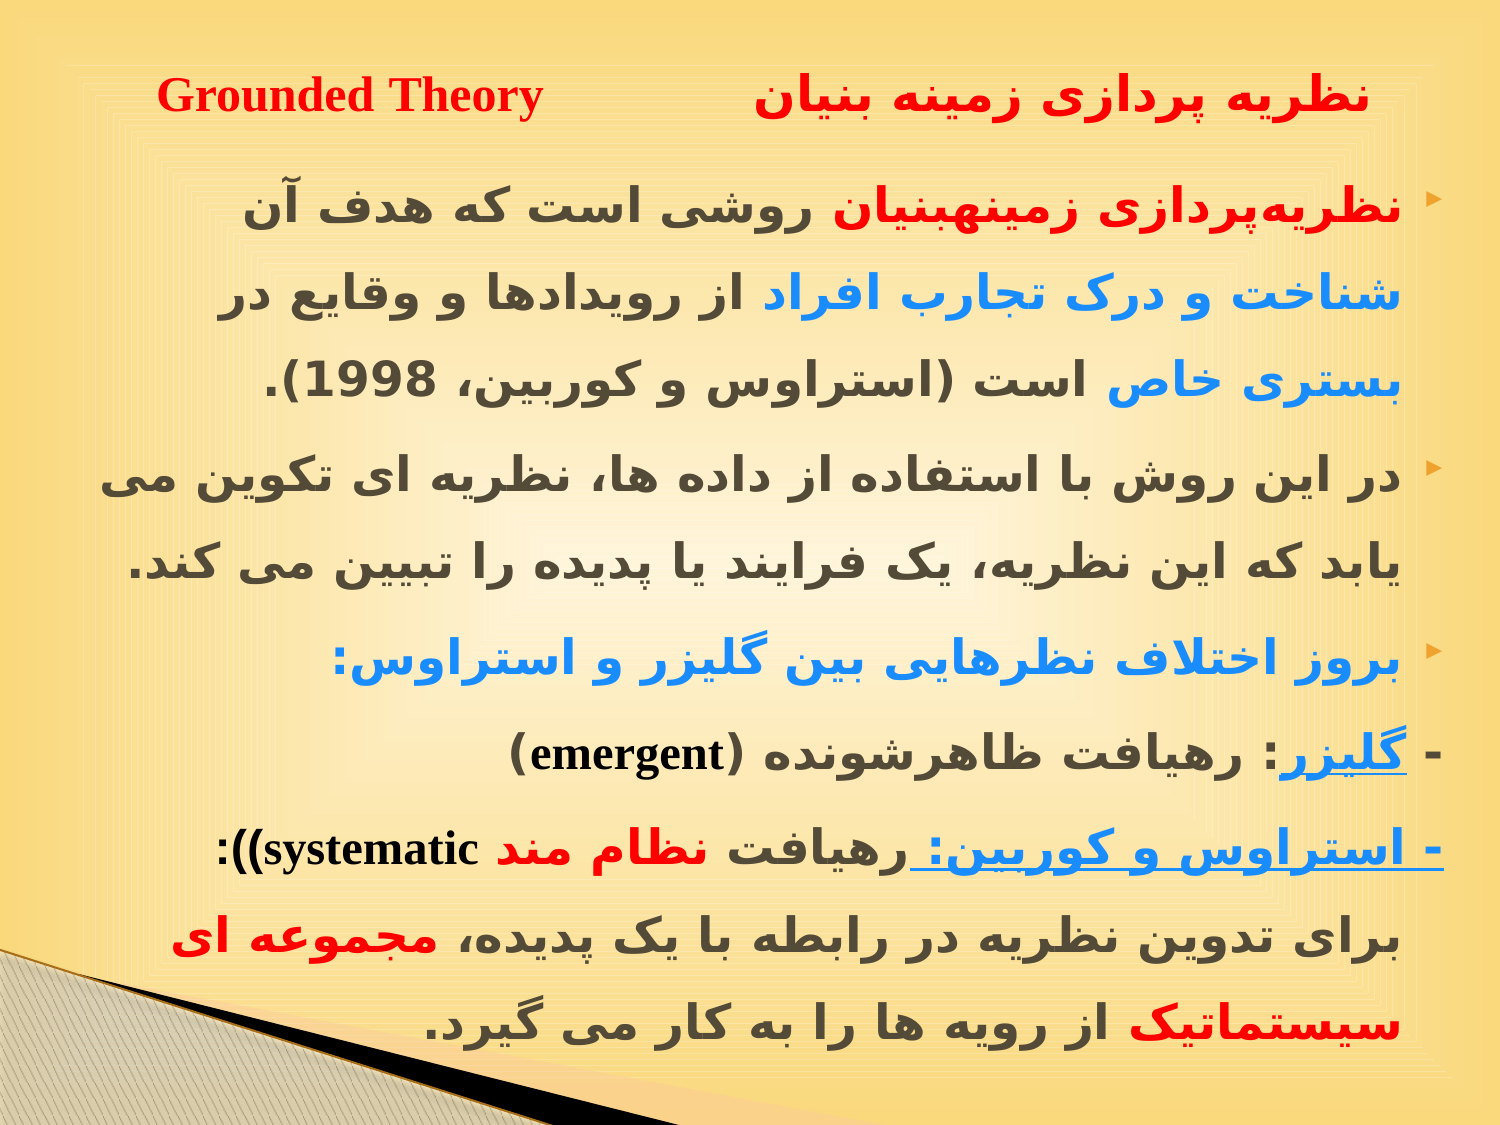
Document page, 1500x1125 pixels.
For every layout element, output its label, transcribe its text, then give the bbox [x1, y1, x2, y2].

text_box نظریه‌پردازی زمینه­بنیان روشی است که هدف آن شناخت و درک تجارب افراد از رویدادها و وقایع در بستری خاص است (استراوس و کوربین، 1998). در این روش با استفاده از داده ها، نظریه ای تکوین می یابد که این نظریه، یک فرایند یا پدیده را تبیین می کند. بروز اختلاف نظرهایی بین گلیزر و استراوس: - گلیزر: رهیافت ظاهرشونده (emergent) - استراوس و کوربین: رهیافت نظام مند systematic)): برای تدوین نظریه در رابطه با یک پدیده، مجموعه ای سیستماتیک از رویه ها را به کار می گیرد. [76, 137, 1477, 1071]
text_box نظریه پردازی زمینه بنیان Grounded Theory [88, 54, 1441, 130]
